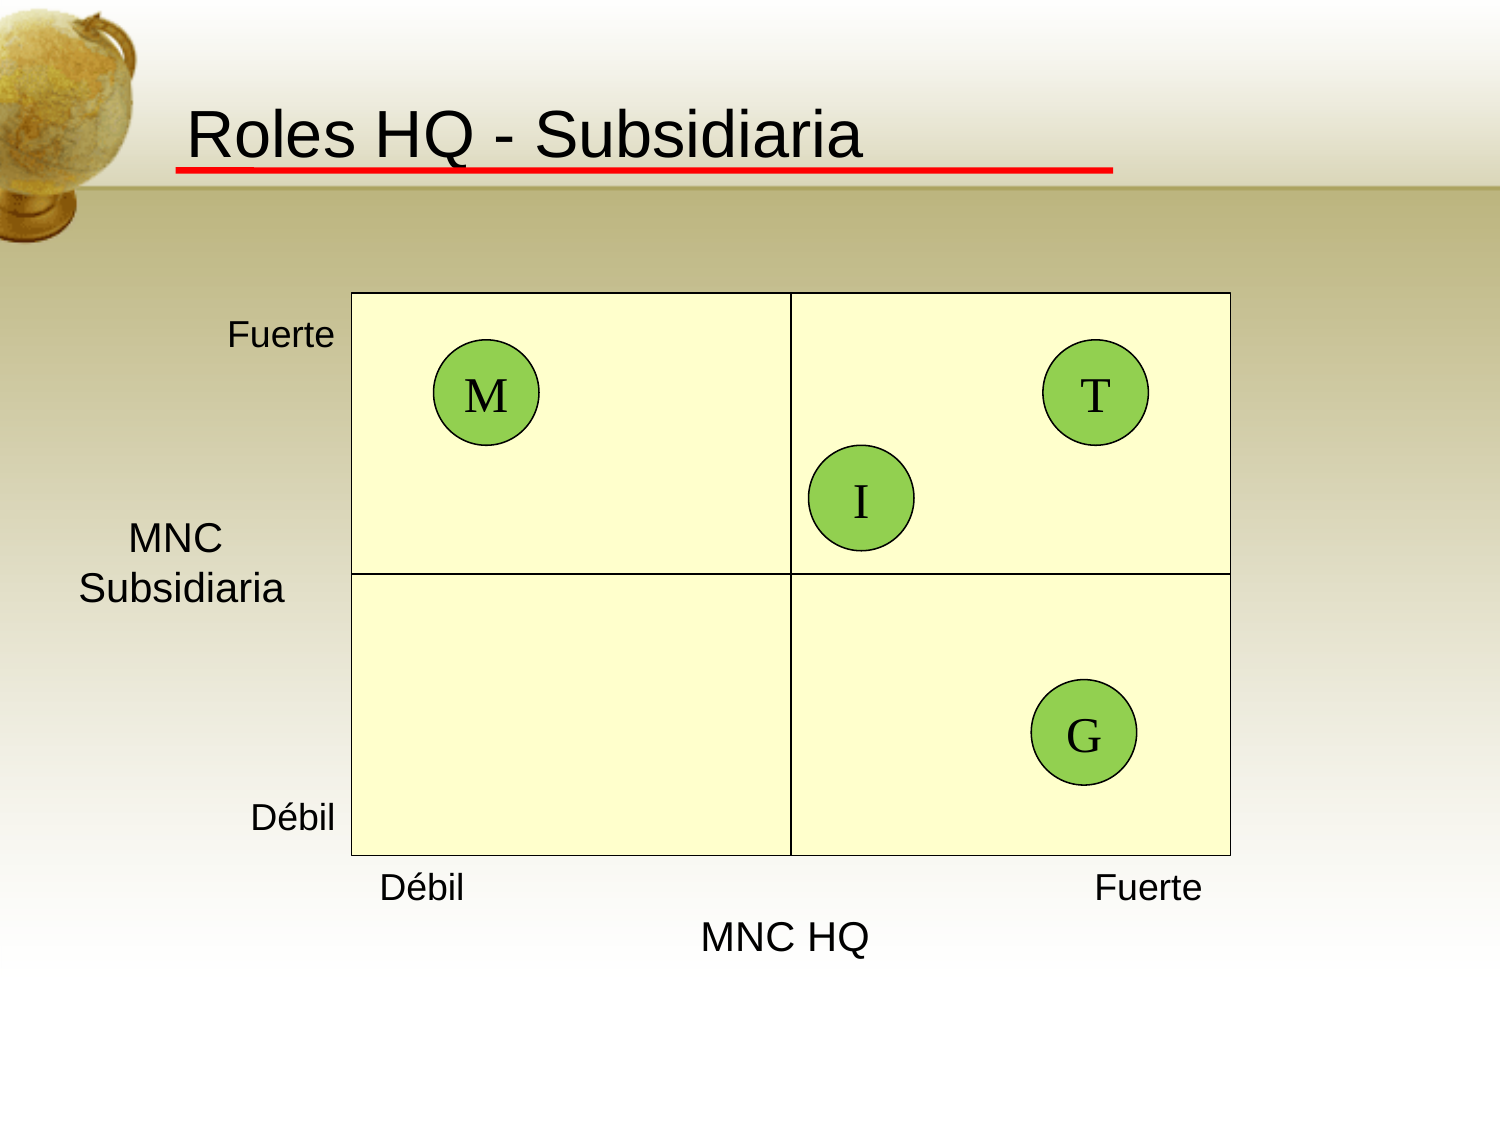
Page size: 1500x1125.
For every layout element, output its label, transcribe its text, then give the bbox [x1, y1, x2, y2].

text_box M [433, 339, 539, 446]
text_box I [808, 445, 914, 551]
text_box Débil [210, 785, 375, 845]
text_box Fuerte [199, 302, 364, 363]
text_box Fuerte [1066, 855, 1231, 916]
text_box MNC Subsidiaria [23, 503, 340, 619]
text_box MNC HQ [457, 902, 1114, 968]
text_box T [1042, 339, 1149, 446]
text_box [351, 579, 1231, 856]
title Roles HQ - Subsidiaria [170, 36, 1466, 179]
text_box [351, 292, 791, 573]
text_box G [1031, 679, 1137, 786]
picture [0, 0, 1500, 1125]
text_box [792, 292, 1231, 573]
text_box Débil [339, 855, 504, 916]
